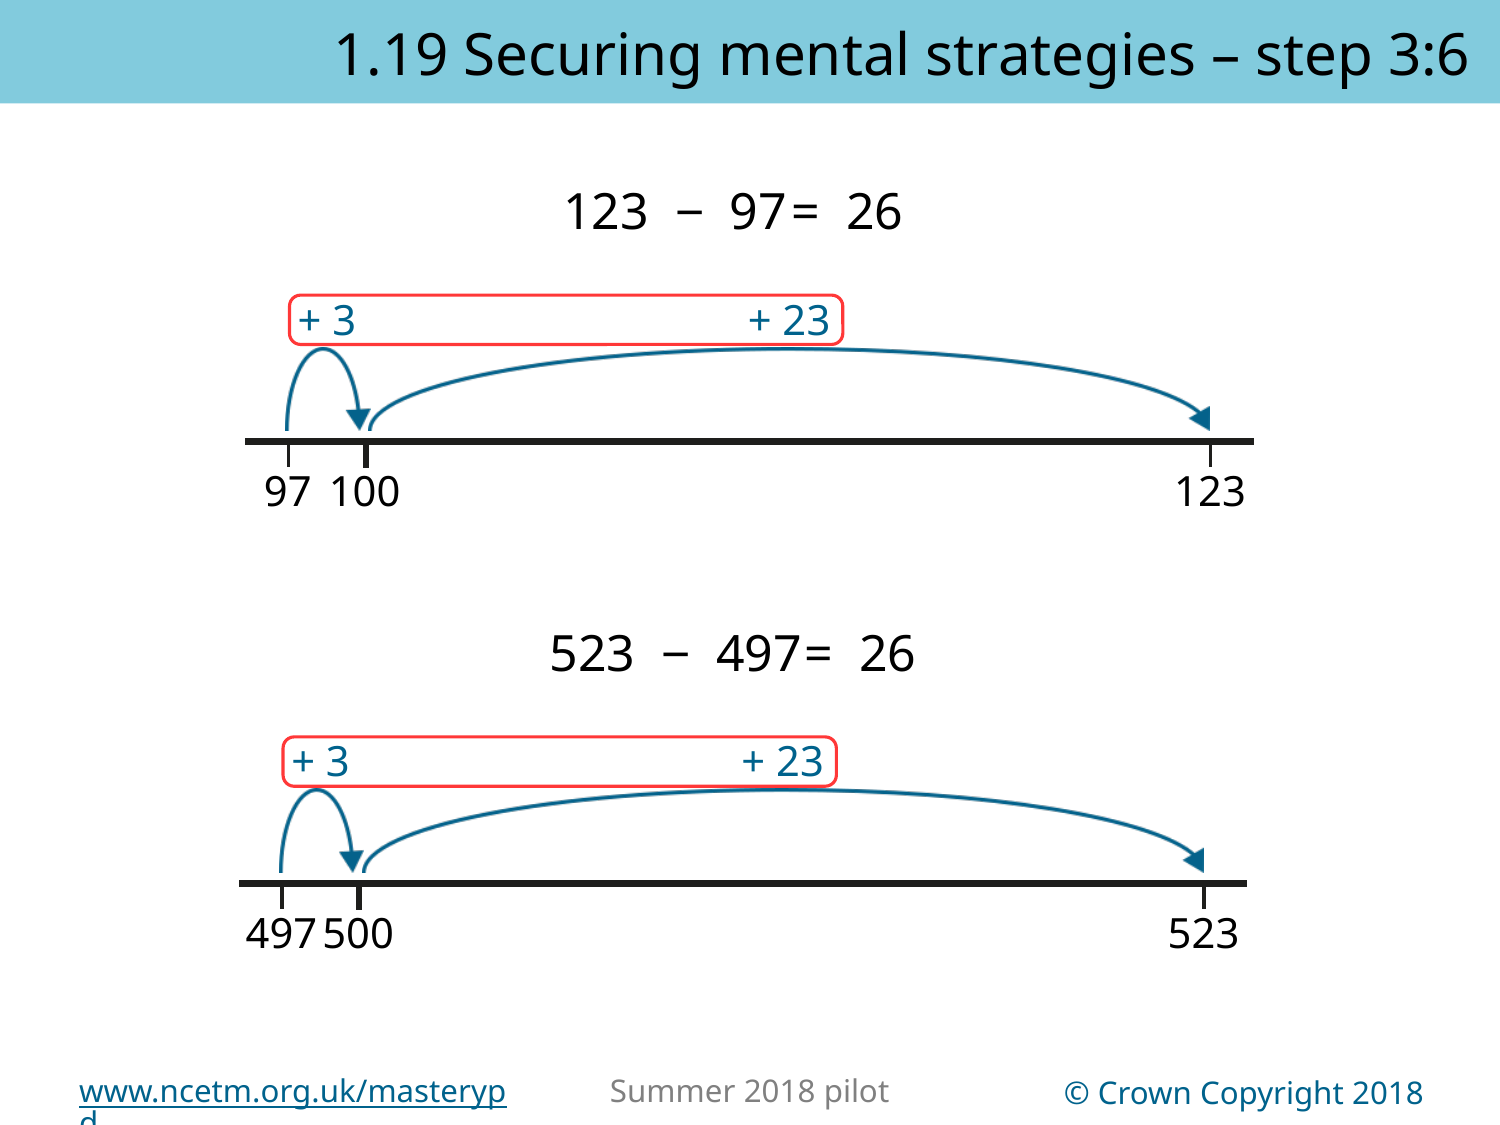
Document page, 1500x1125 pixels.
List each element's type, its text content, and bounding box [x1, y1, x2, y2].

text_box = 26 [817, 614, 932, 690]
picture [283, 788, 754, 873]
picture [245, 438, 1254, 468]
picture [366, 792, 1204, 873]
text_box + 3 [282, 285, 372, 348]
text_box 97 [249, 457, 313, 523]
text_box + 23 [726, 727, 840, 787]
text_box 523 − 497 [534, 614, 817, 690]
picture [795, 346, 1210, 411]
list 1.19 Securing mental strategies – step 3:6 [0, 0, 1500, 104]
picture [238, 880, 1248, 910]
text_box 523 [1152, 899, 1255, 965]
text_box 123 − 97 [548, 172, 803, 247]
text_box 100 [313, 457, 416, 523]
text_box 497 [230, 899, 307, 965]
text_box = 26 [803, 172, 919, 247]
picture [808, 788, 1204, 852]
picture [285, 346, 321, 422]
picture [289, 346, 780, 431]
text_box + 23 [732, 285, 846, 345]
text_box [283, 736, 837, 787]
picture [278, 788, 313, 870]
text_box + 3 [276, 727, 365, 789]
text_box 500 [307, 899, 410, 965]
text_box [289, 295, 843, 345]
text_box 123 [1159, 457, 1262, 523]
picture [372, 351, 1210, 431]
